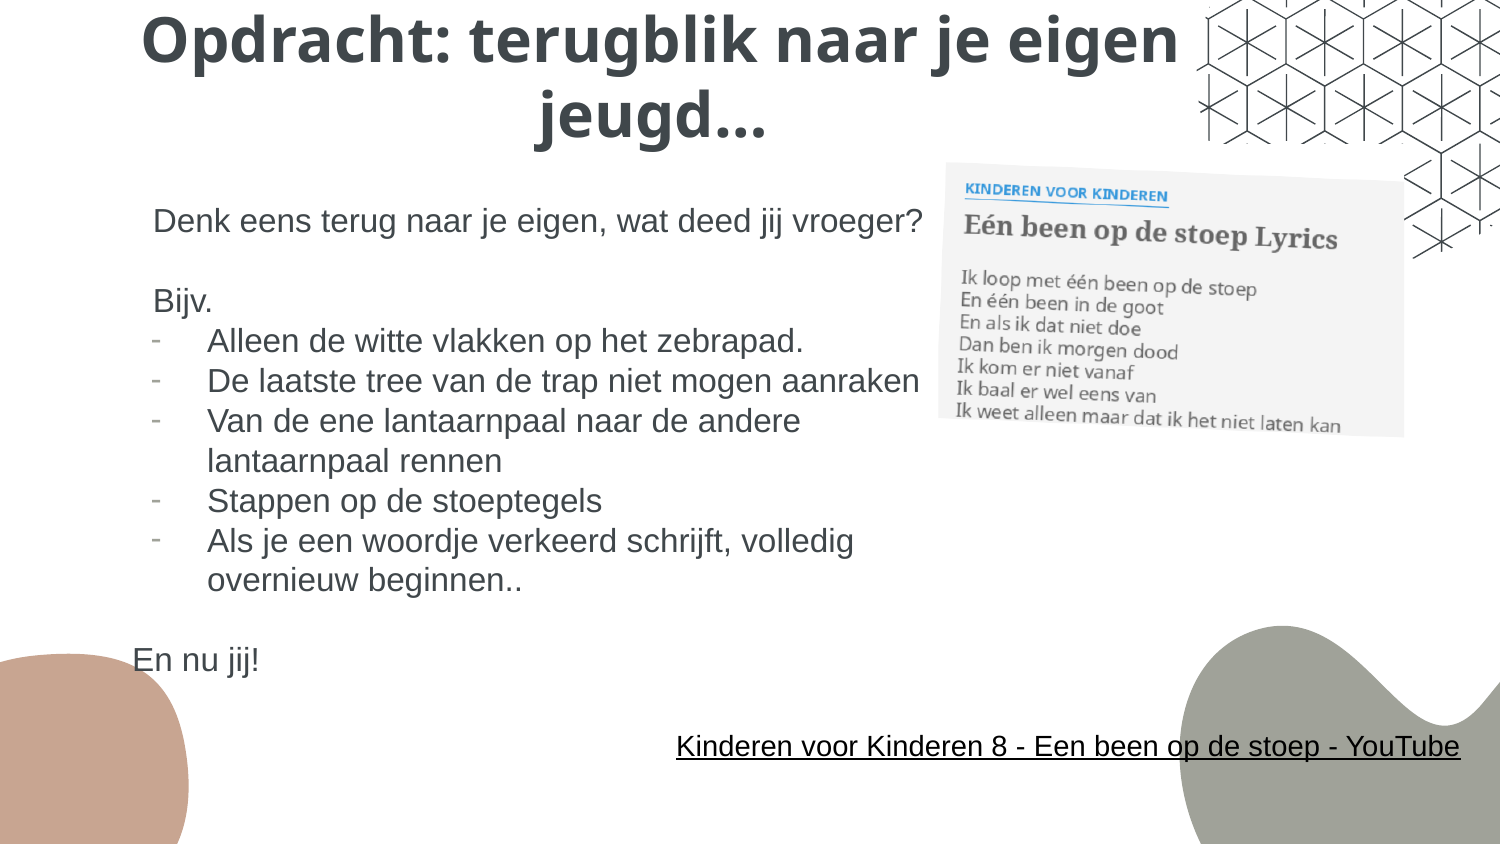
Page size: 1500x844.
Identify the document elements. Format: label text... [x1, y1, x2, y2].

subtitle Denk eens terug naar je eigen, wat deed jij vroeger? Bijv. Alleen de witte vlakken op het zebrapad. De laatste tree van de trap niet mogen aanraken Van de ene lantaarnpaal naar de andere lantaarnpaal rennen Stappen op de stoeptegels Als je een woordje verkeerd schrijft, volledig overnieuw beginnen.. En nu jij! [116, 184, 953, 749]
title Opdracht: terugblik naar je eigen jeugd… [28, 75, 1295, 165]
picture [938, 144, 1405, 451]
text_box Kinderen voor Kinderen 8 - Een been op de stoep - YouTube [661, 719, 1500, 770]
